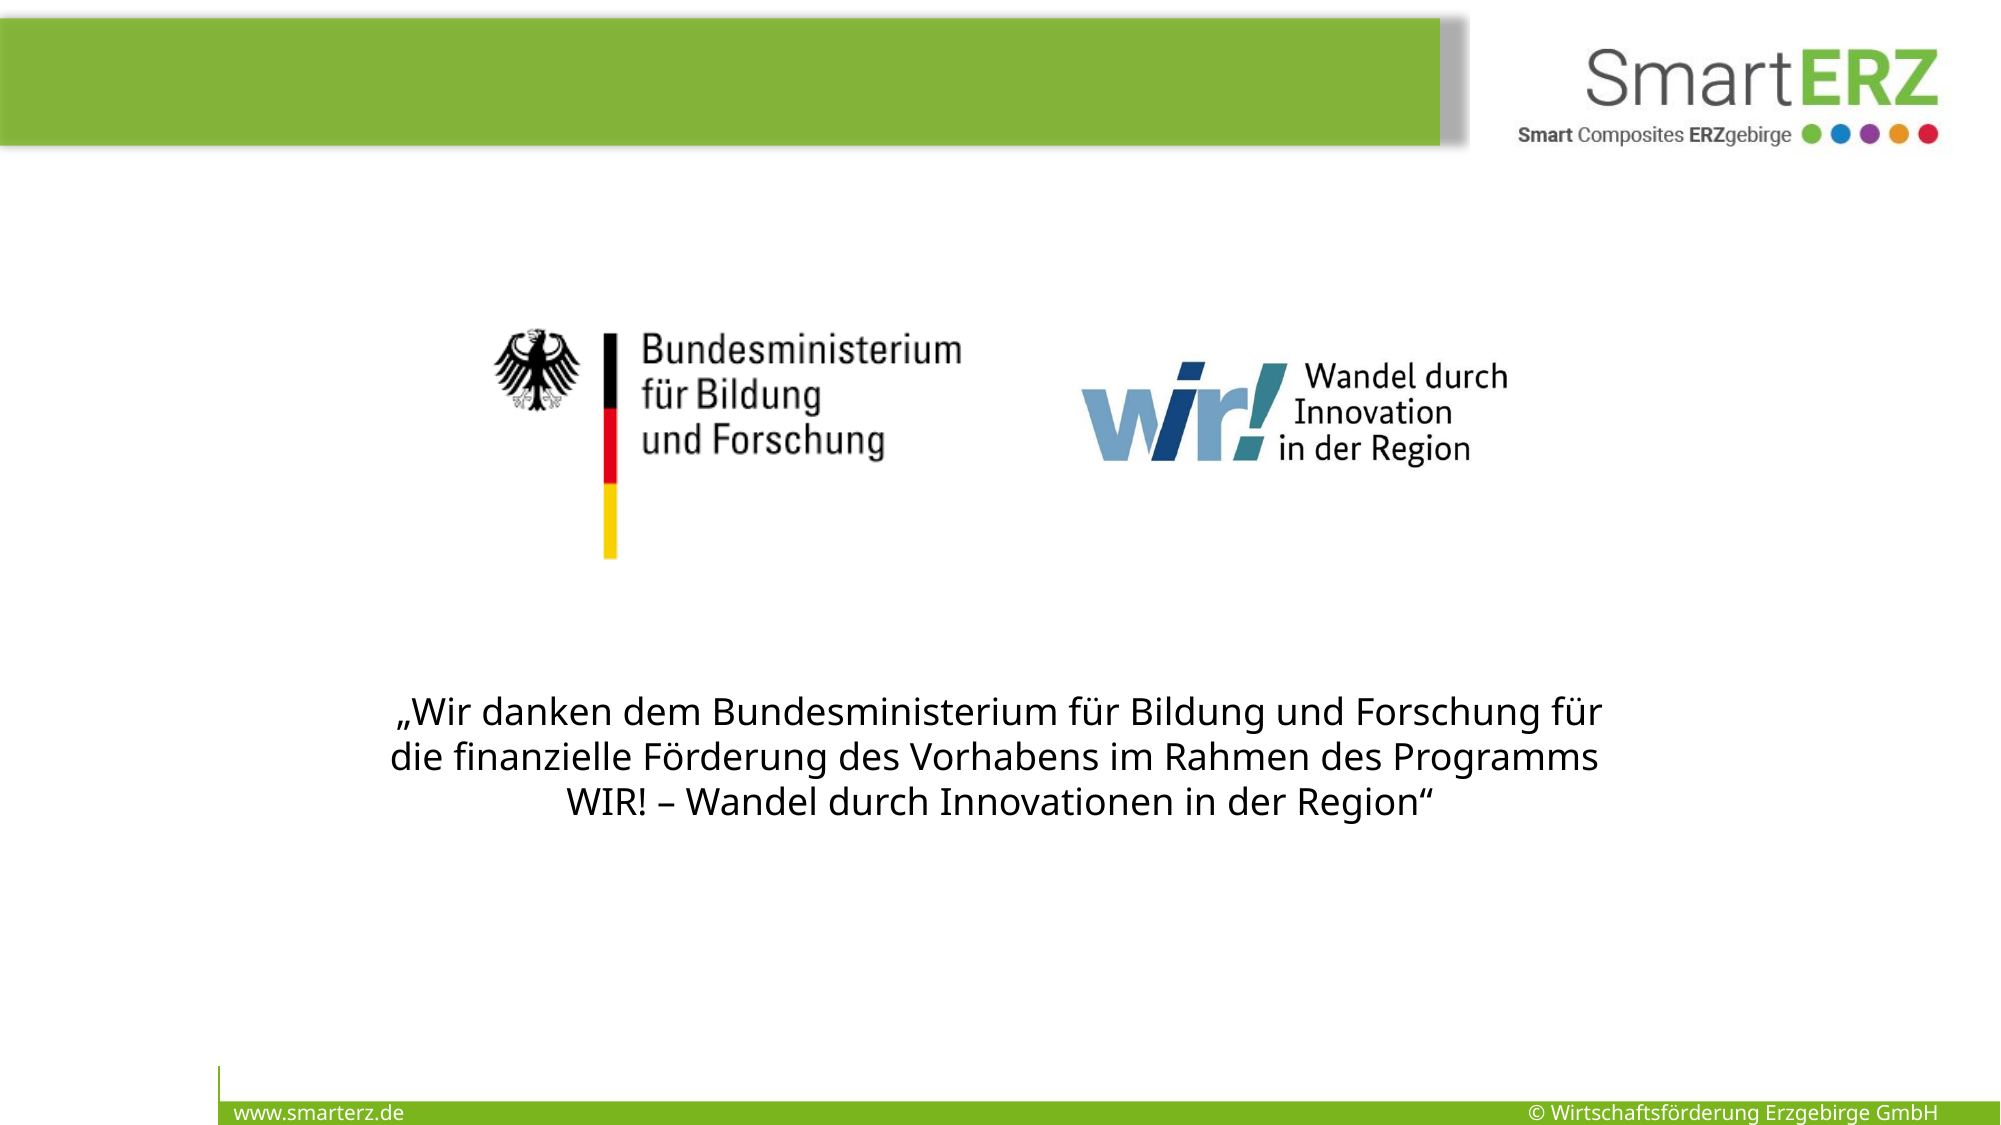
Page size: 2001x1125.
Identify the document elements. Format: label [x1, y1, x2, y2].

picture [1072, 287, 1518, 539]
picture [482, 318, 972, 571]
picture [1470, 12, 1977, 189]
